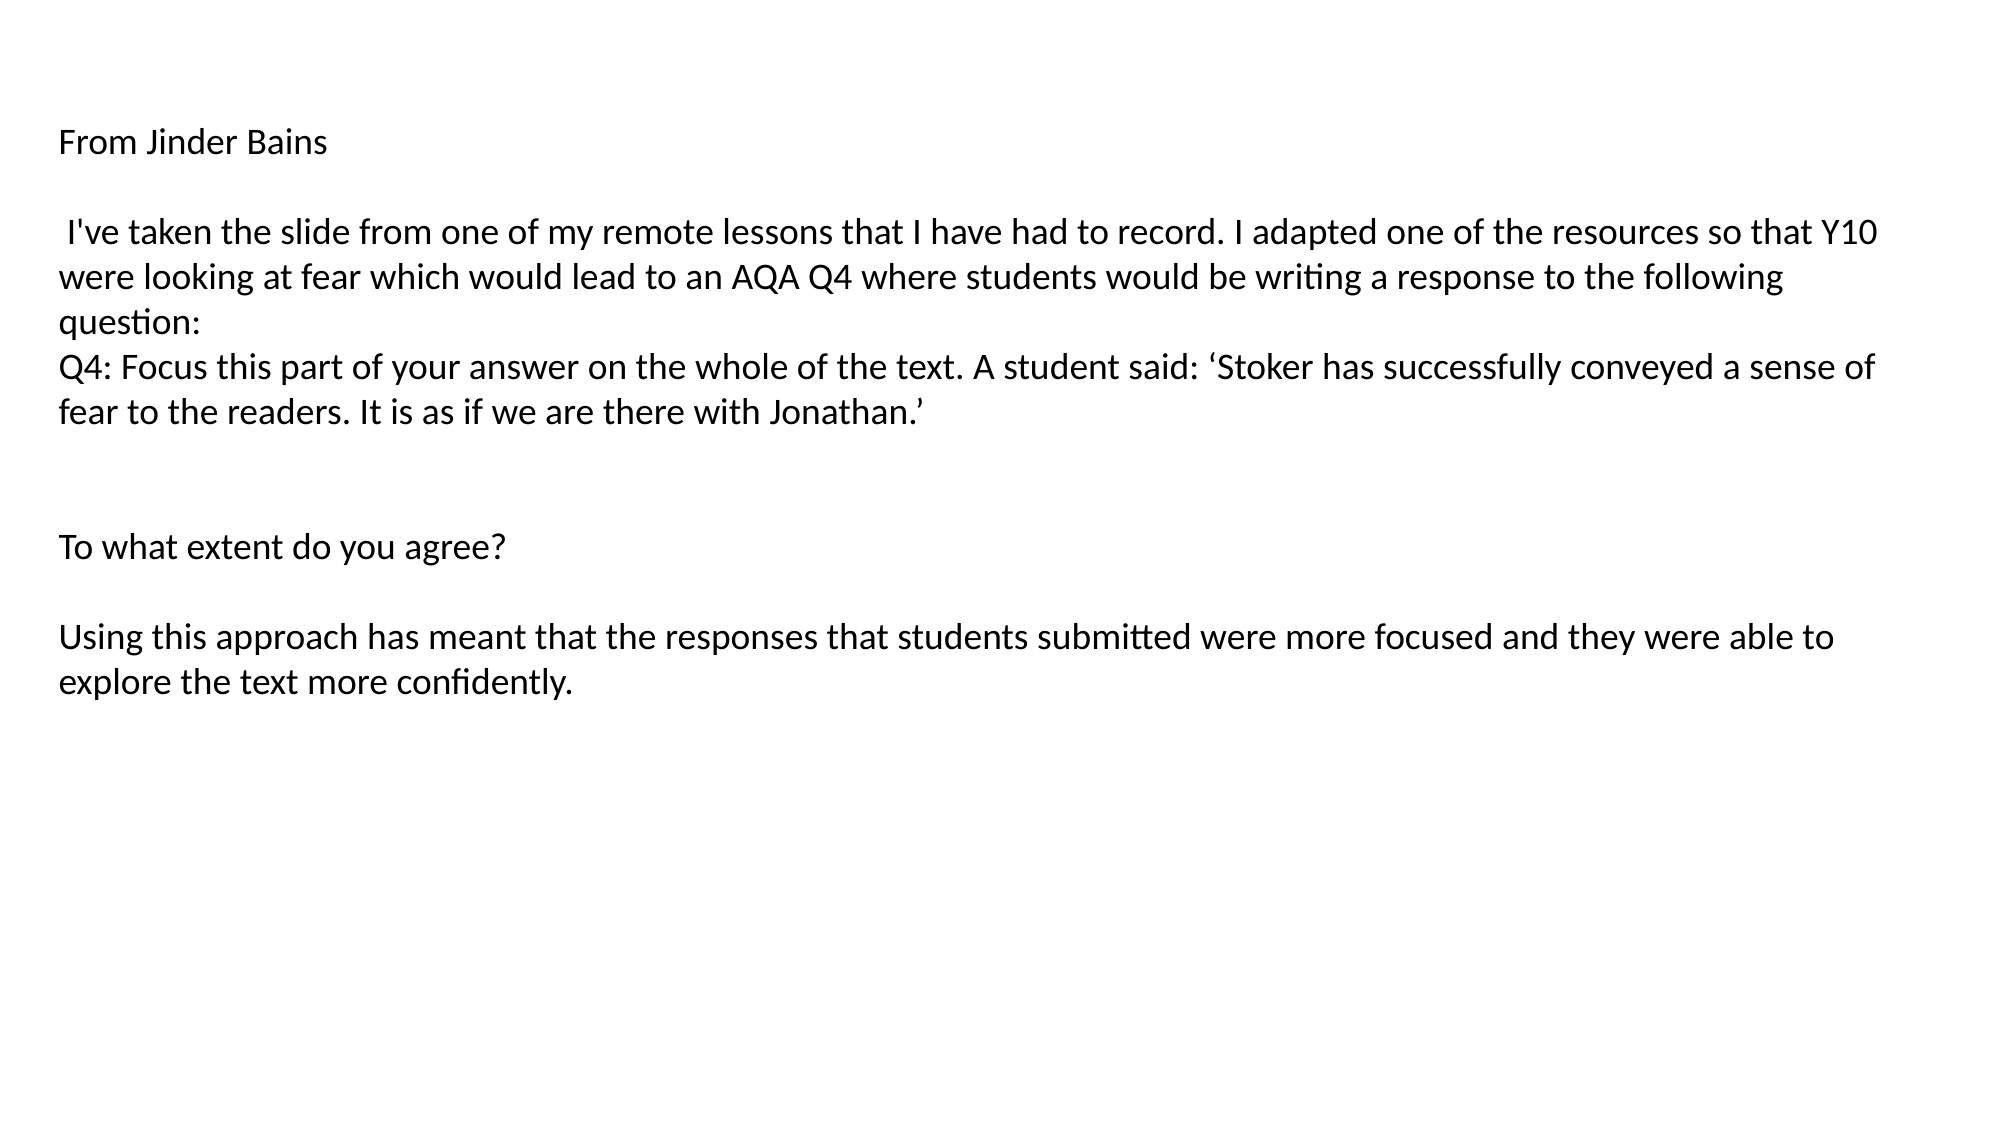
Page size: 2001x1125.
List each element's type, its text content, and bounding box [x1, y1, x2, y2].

text_box From Jinder Bains I've taken the slide from one of my remote lessons that I have had to record. I adapted one of the resources so that Y10 were looking at fear which would lead to an AQA Q4 where students would be writing a response to the following question: Q4: Focus this part of your answer on the whole of the text. A student said: ‘Stoker has successfully conveyed a sense of fear to the readers. It is as if we are there with Jonathan.’ To what extent do you agree? Using this approach has meant that the responses that students submitted were more focused and they were able to explore the text more confidently. [43, 109, 1913, 709]
picture [465, 109, 1466, 672]
